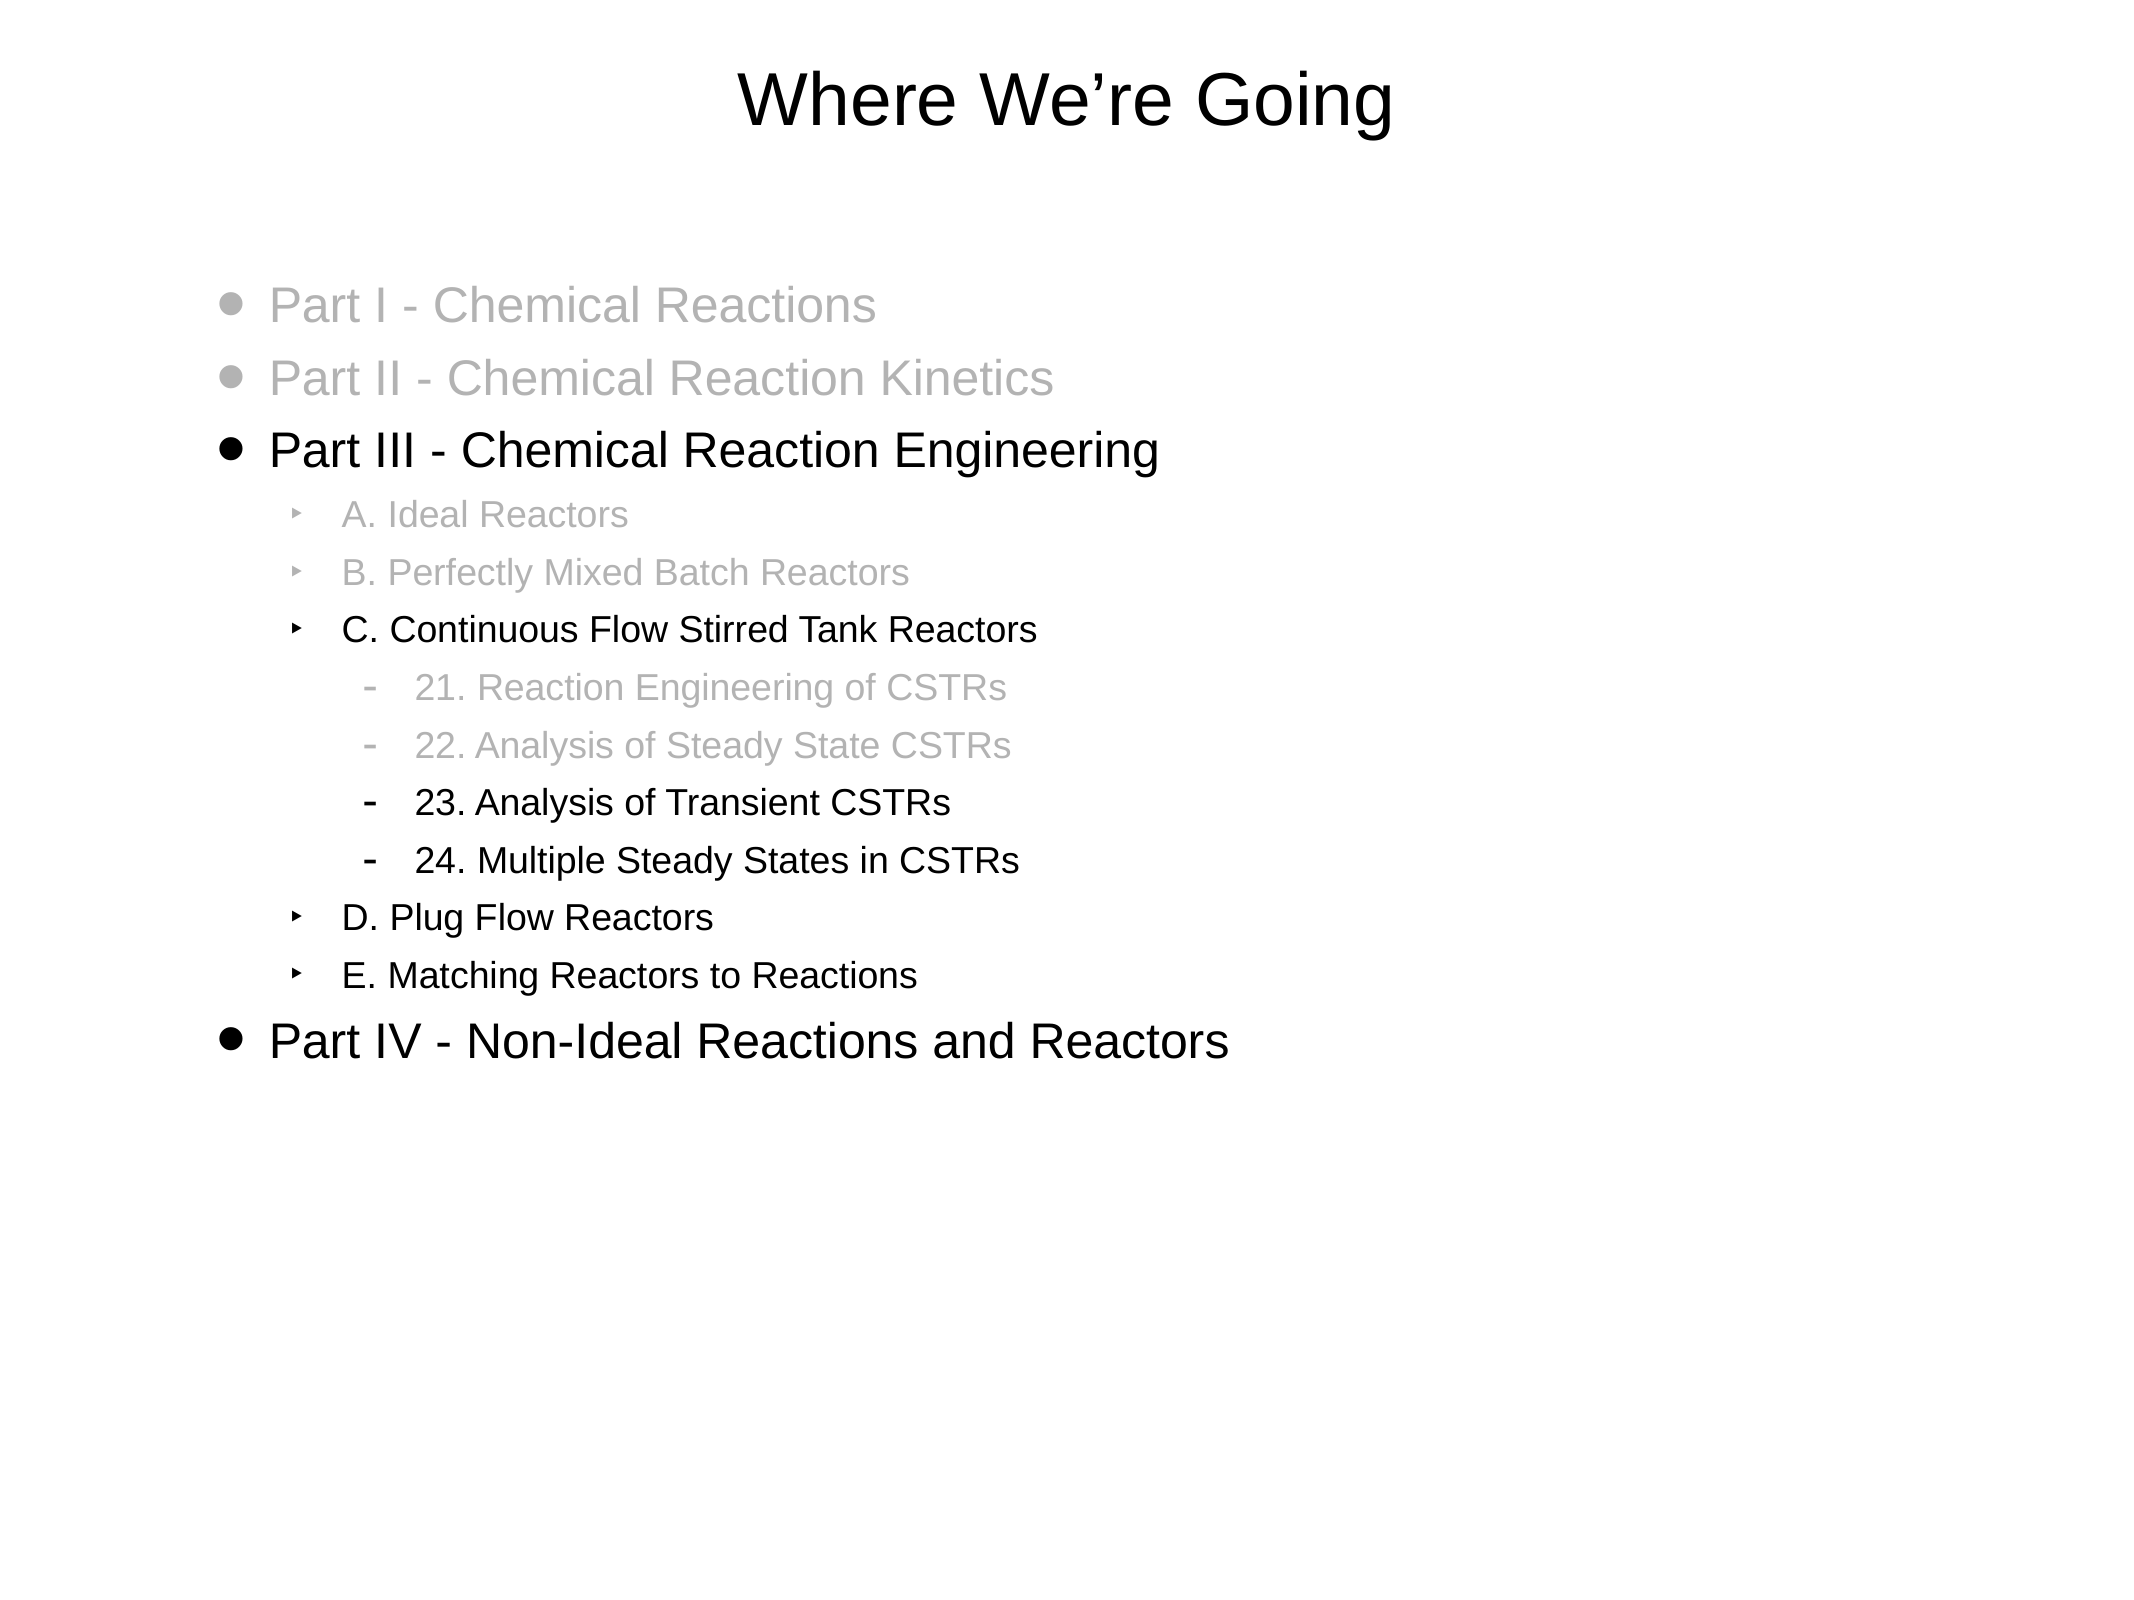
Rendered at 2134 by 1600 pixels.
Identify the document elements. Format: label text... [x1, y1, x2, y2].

title Where We’re Going [208, 41, 1925, 250]
list Part I - Chemical Reactions Part II - Chemical Reaction Kinetics Part III - Chemical Reaction Engineering A. Ideal Reactors B. Perfectly Mixed Batch Reactors C. Continuous Flow Stirred Tank Reactors 21. Reaction Engineering of CSTRs 22. Analysis of Steady State CSTRs 23. Analysis of Transient CSTRs 24. Multiple Steady States in CSTRs D. Plug Flow Reactors E. Matching Reactors to Reactions Part IV - Non-Ideal Reactions and Reactors [208, 264, 1925, 1463]
